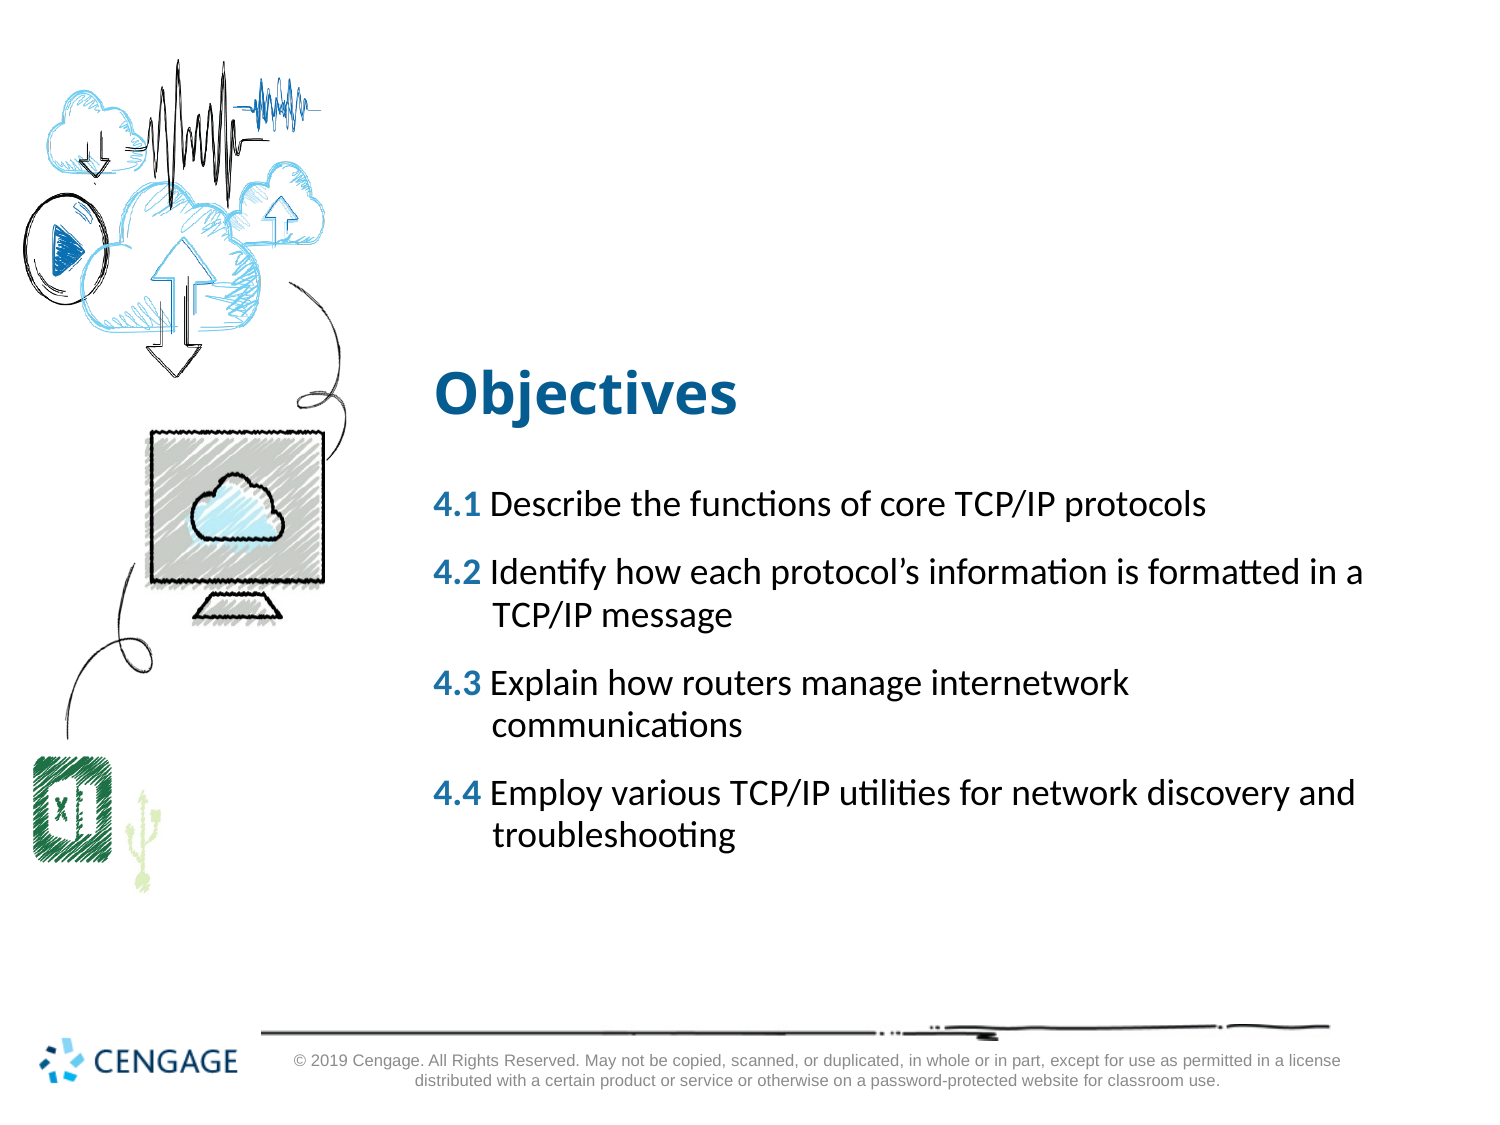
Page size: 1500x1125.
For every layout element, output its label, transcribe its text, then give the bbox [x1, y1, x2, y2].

picture [12, 59, 401, 739]
title Objectives [433, 365, 1446, 428]
list 4.1 Describe the functions of core T C P/I P protocols 4.2 Identify how each protocol’s information is formatted in a T C P/I P message 4.3 Explain how routers manage internetwork communications 4.4 Employ various T C P/I P utilities for network discovery and troubleshooting [433, 482, 1375, 875]
picture [23, 743, 163, 895]
picture [19, 1024, 250, 1096]
picture [261, 1024, 1331, 1041]
footer © 2019 Cengage. All Rights Reserved. May not be copied, scanned, or duplicated, in whole or in part, except for use as permitted in a license distributed with a certain product or service or otherwise on a password-protected website for classroom use. [262, 1050, 1375, 1091]
